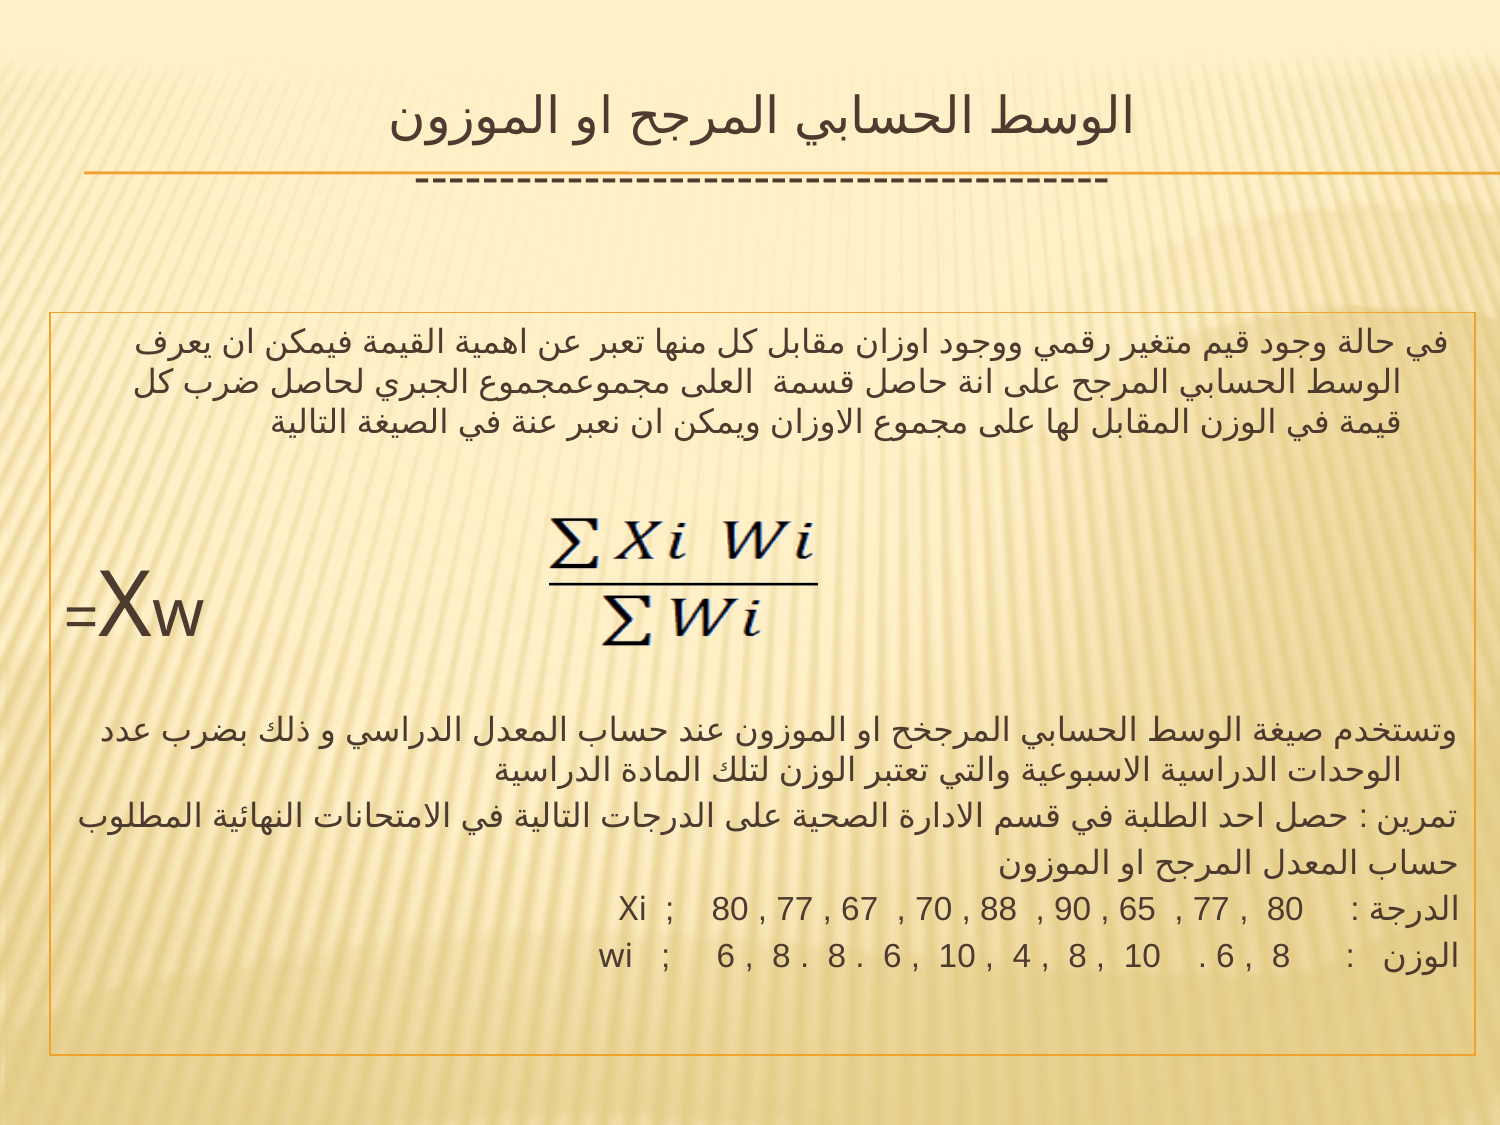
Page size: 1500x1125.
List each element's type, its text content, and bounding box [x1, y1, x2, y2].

list في حالة وجود قيم متغير رقمي ووجود اوزان مقابل كل منها تعبر عن اهمية القيمة فيمكن ان يعرف الوسط الحسابي المرجح على انة حاصل قسمة العلى مجموعمجموع الجبري لحاصل ضرب كل قيمة في الوزن المقابل لها على مجموع الاوزان ويمكن ان نعبر عنة في الصيغة التالية Xw= وتستخدم صيغة الوسط الحسابي المرجخح او الموزون عند حساب المعدل الدراسي و ذلك بضرب عدد الوحدات الدراسية الاسبوعية والتي تعتبر الوزن لتلك المادة الدراسية تمرين : حصل احد الطلبة في قسم الادارة الصحية على الدرجات التالية في الامتحانات النهائية المطلوب حساب المعدل المرجح او الموزون الدرجة : 80 , 77 , 65 , 90 , 88 , 70 , 67 , 77 , 80 ; Xi الوزن : 8 , 6 . 10 , 8 , 4 , 10 , 6 . 8 . 8 , 6 ; wi [49, 312, 1476, 1056]
title الوسط الحسابي المرجح او الموزون ----------------------------------------- [50, 75, 1475, 213]
picture [549, 512, 818, 657]
